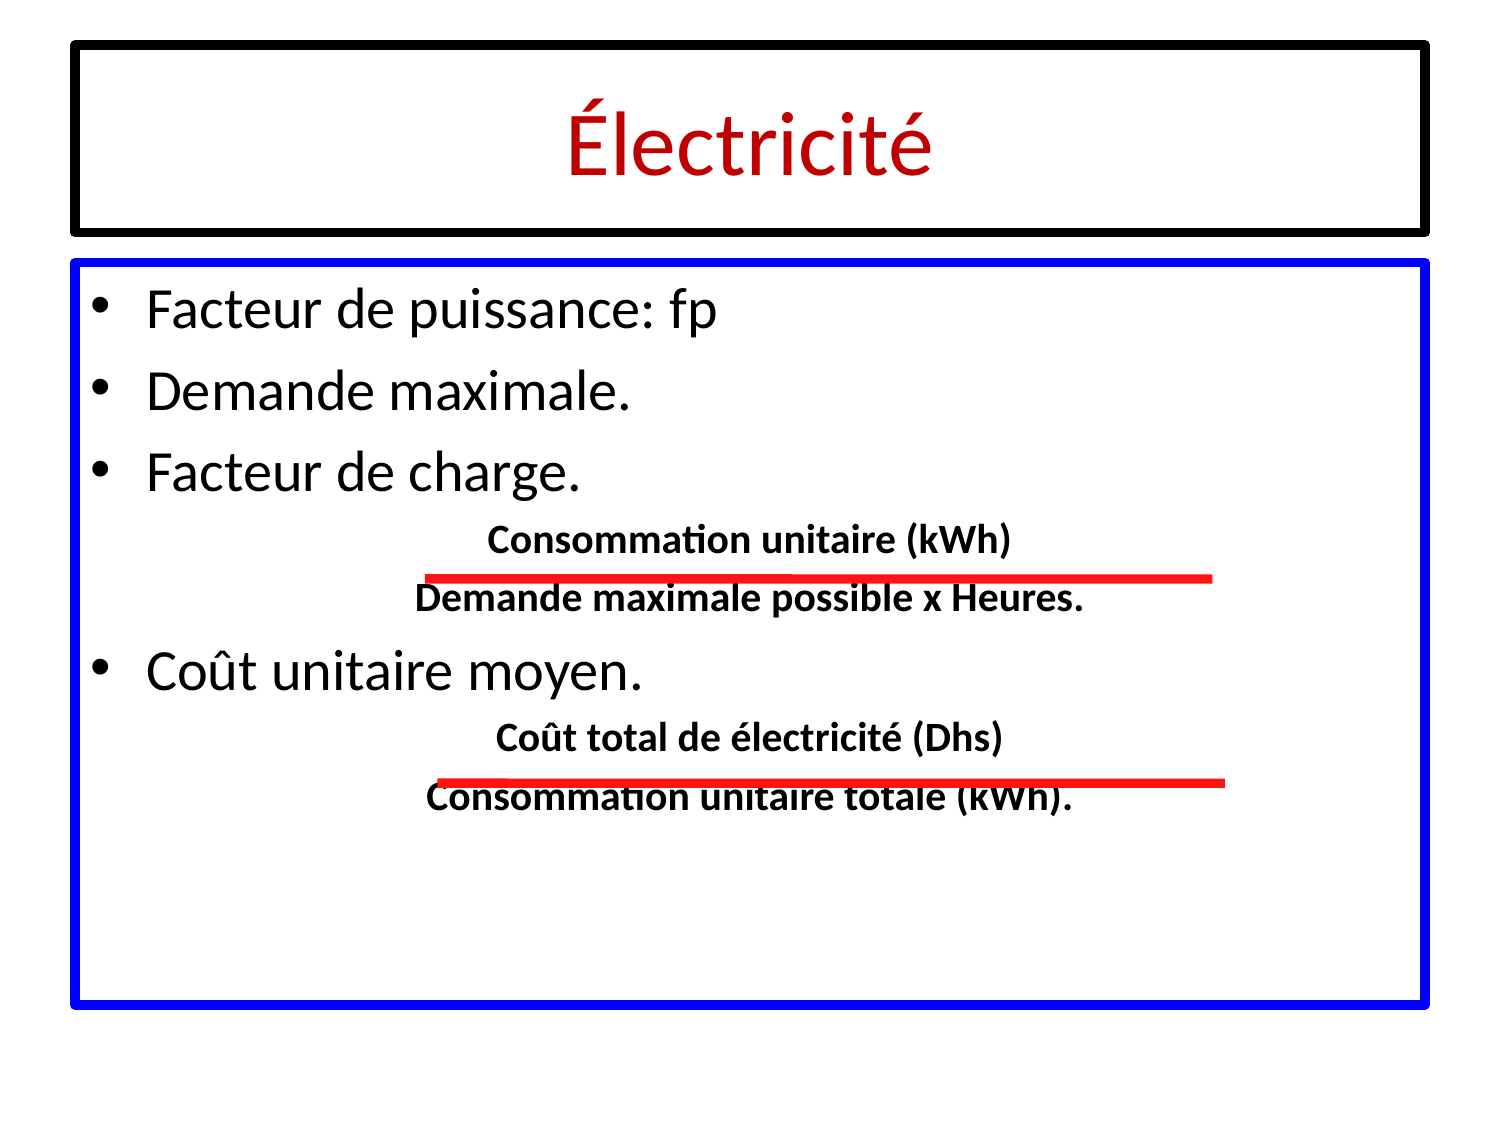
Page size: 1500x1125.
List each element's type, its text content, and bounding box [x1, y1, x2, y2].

list Facteur de puissance: fp Demande maximale. Facteur de charge. Consommation unitaire (kWh) Demande maximale possible x Heures. Coût unitaire moyen. Coût total de électricité (Dhs) Consommation unitaire totale (kWh). [75, 262, 1425, 1005]
title Électricité [75, 45, 1425, 233]
